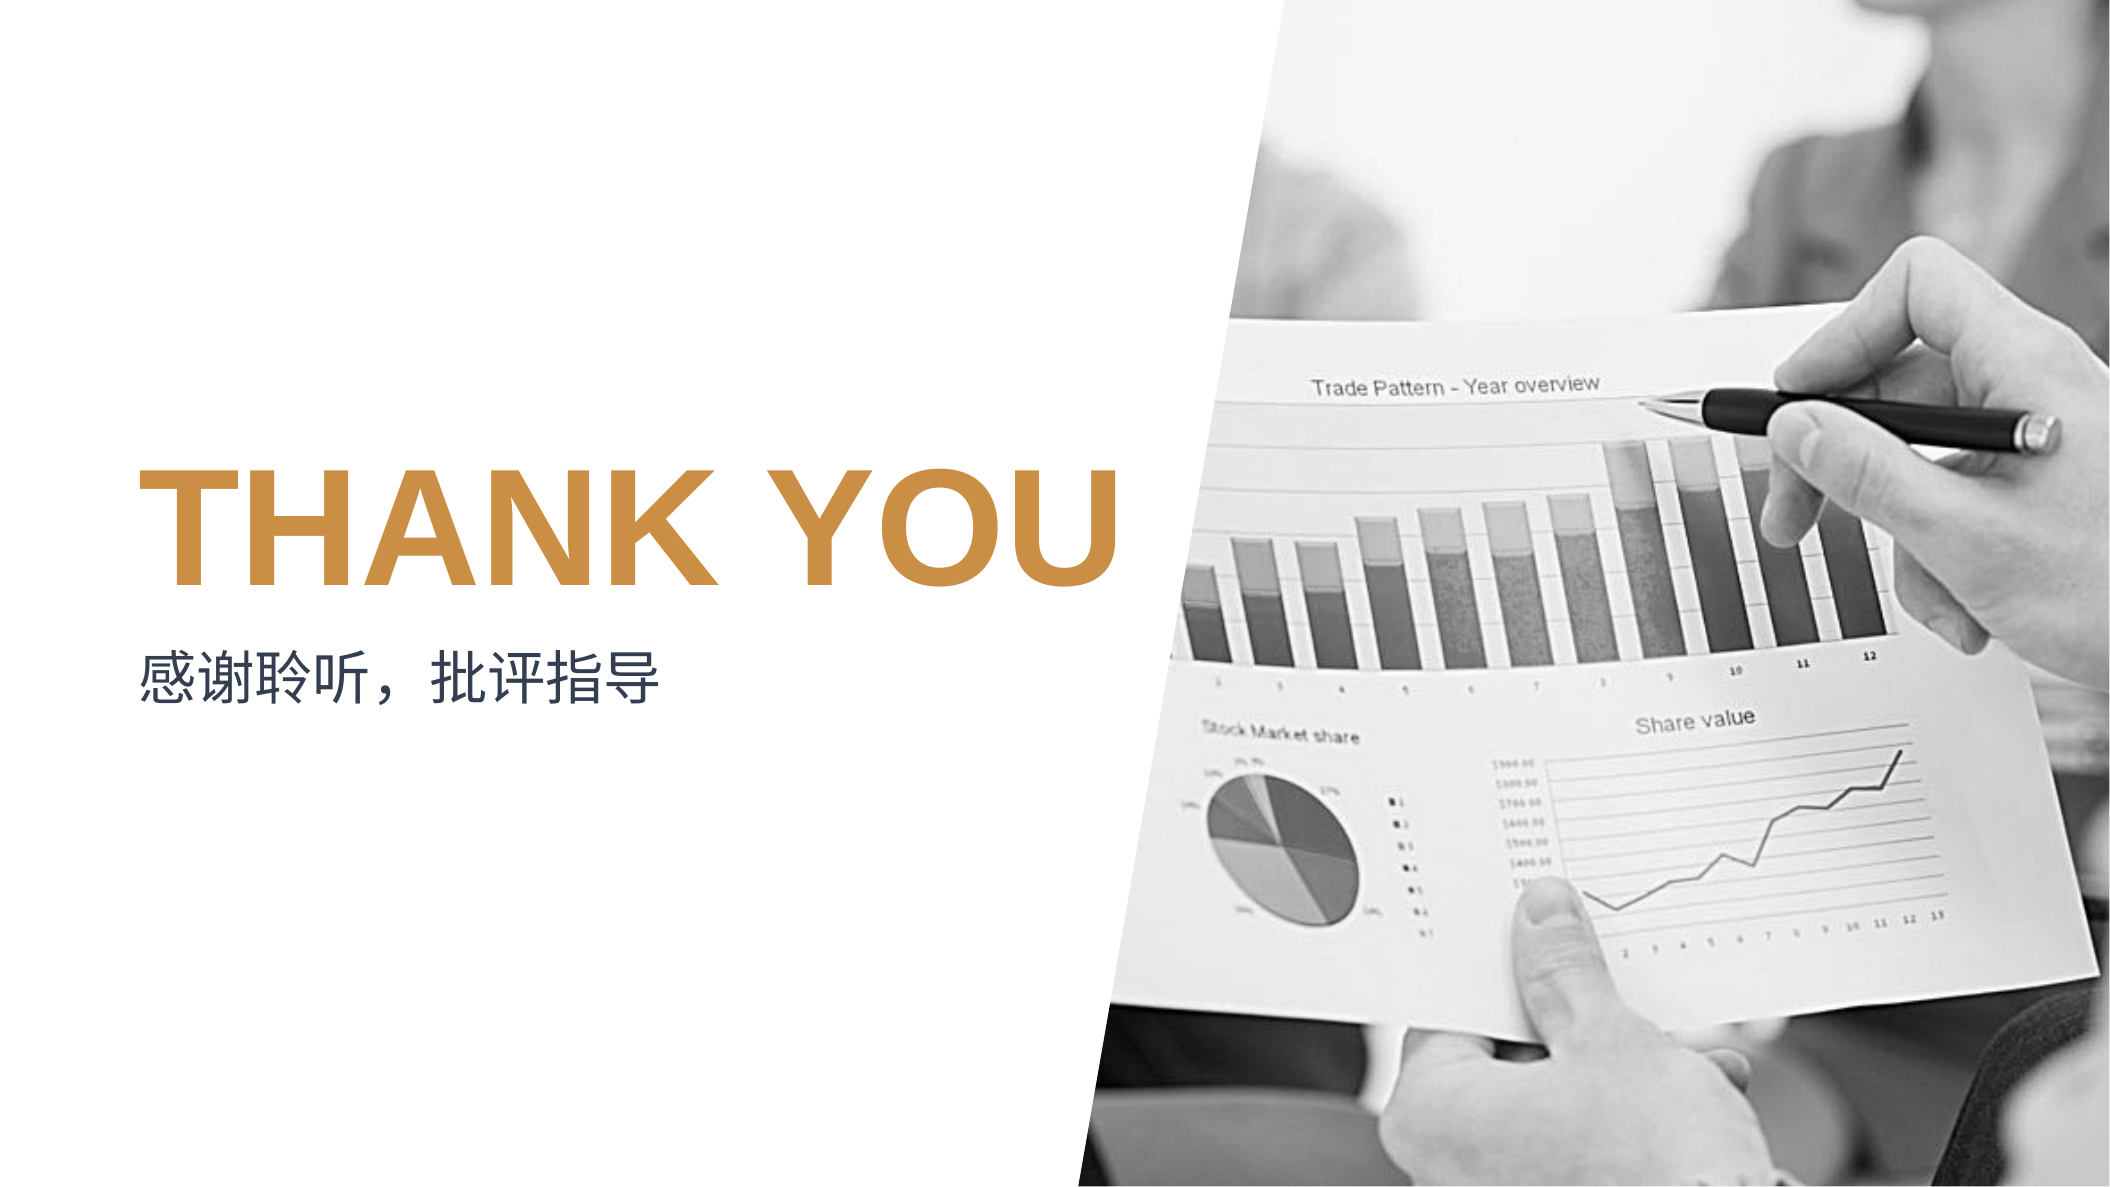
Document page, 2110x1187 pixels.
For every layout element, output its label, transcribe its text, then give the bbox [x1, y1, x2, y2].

text_box 感谢聆听，批评指导 [138, 641, 724, 712]
text_box [1077, 0, 2110, 1187]
text_box Thank you [138, 419, 1161, 620]
